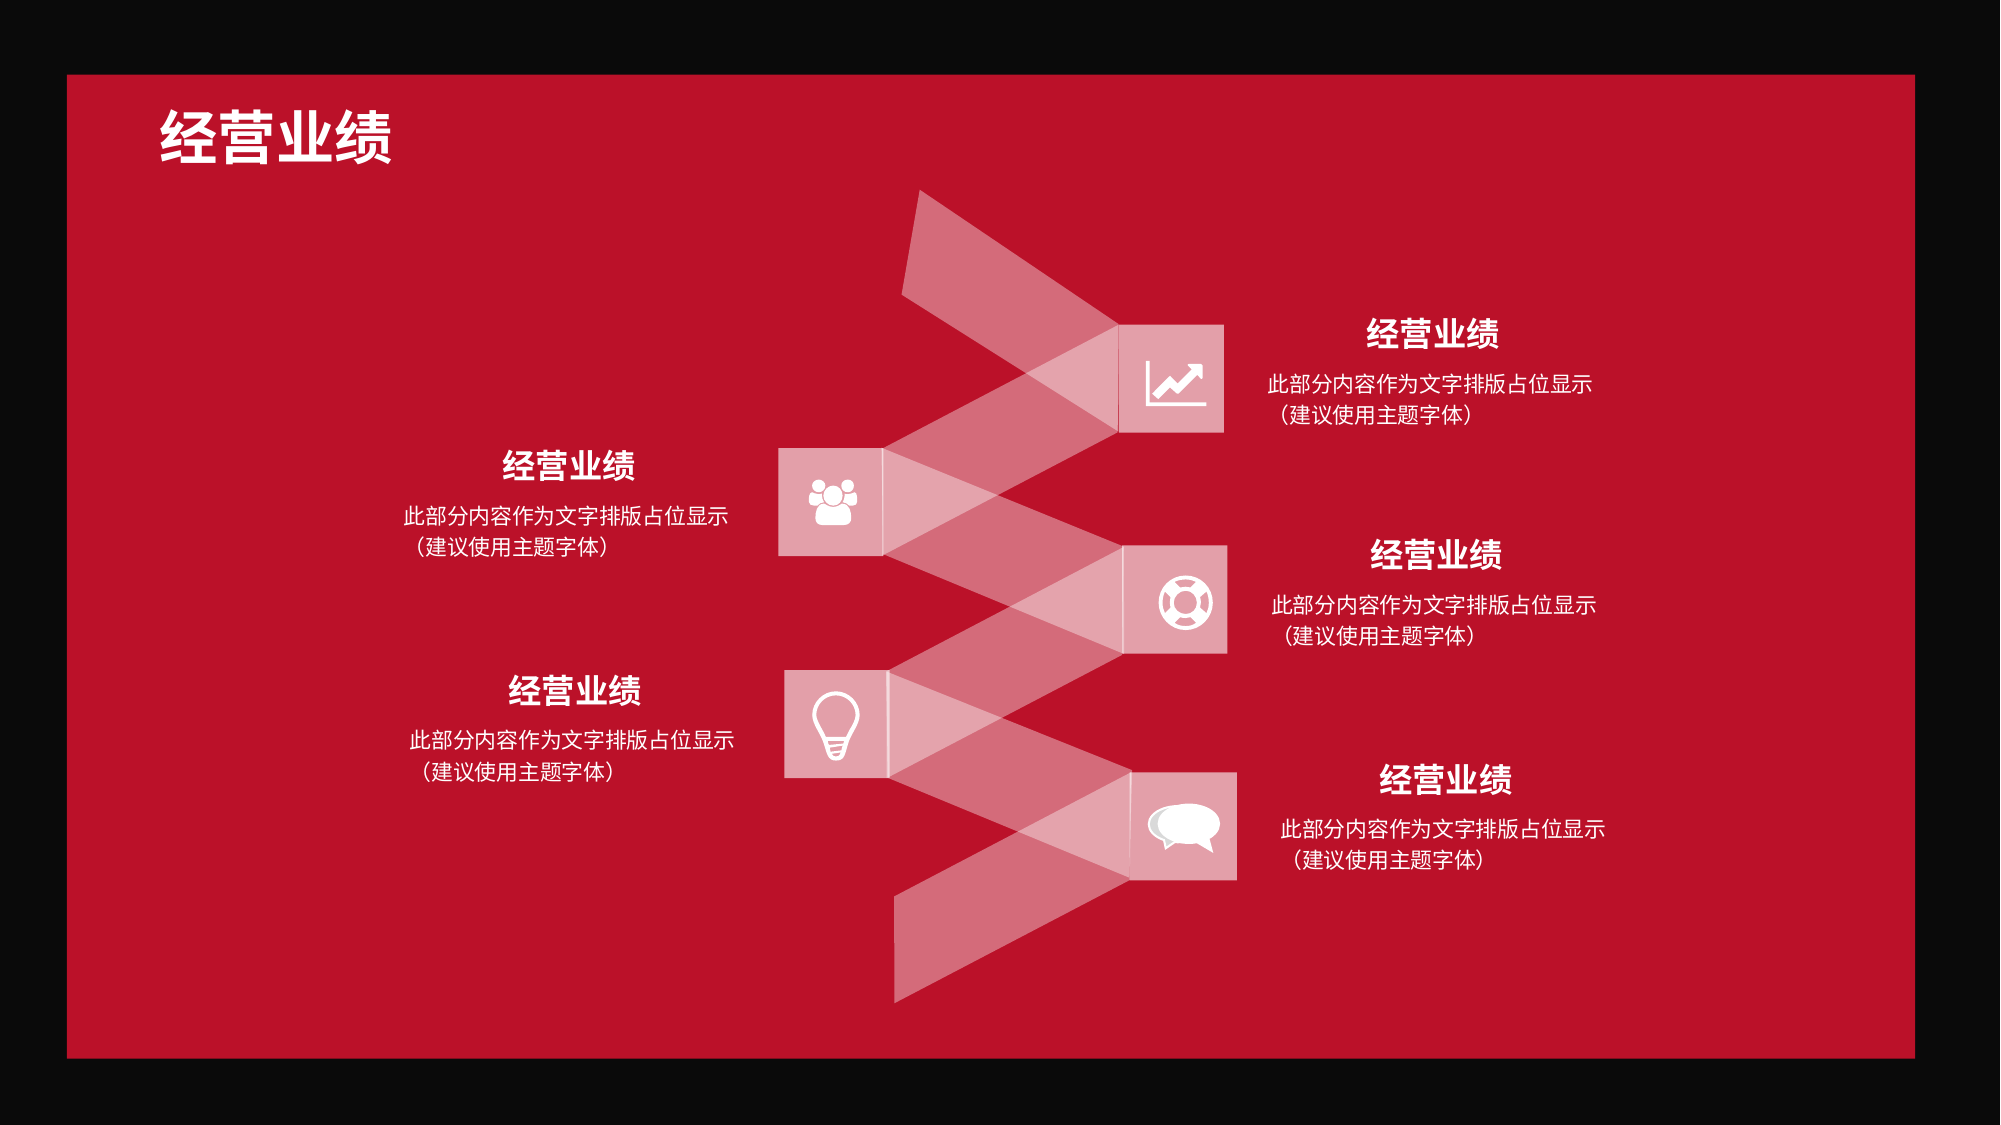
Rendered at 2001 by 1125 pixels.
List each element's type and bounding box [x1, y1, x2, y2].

text_box [366, 646, 785, 824]
text_box [1227, 510, 1646, 689]
text_box [360, 421, 779, 600]
text_box [1236, 735, 1655, 913]
text_box [0, 0, 2000, 1125]
text_box [1224, 289, 1643, 468]
